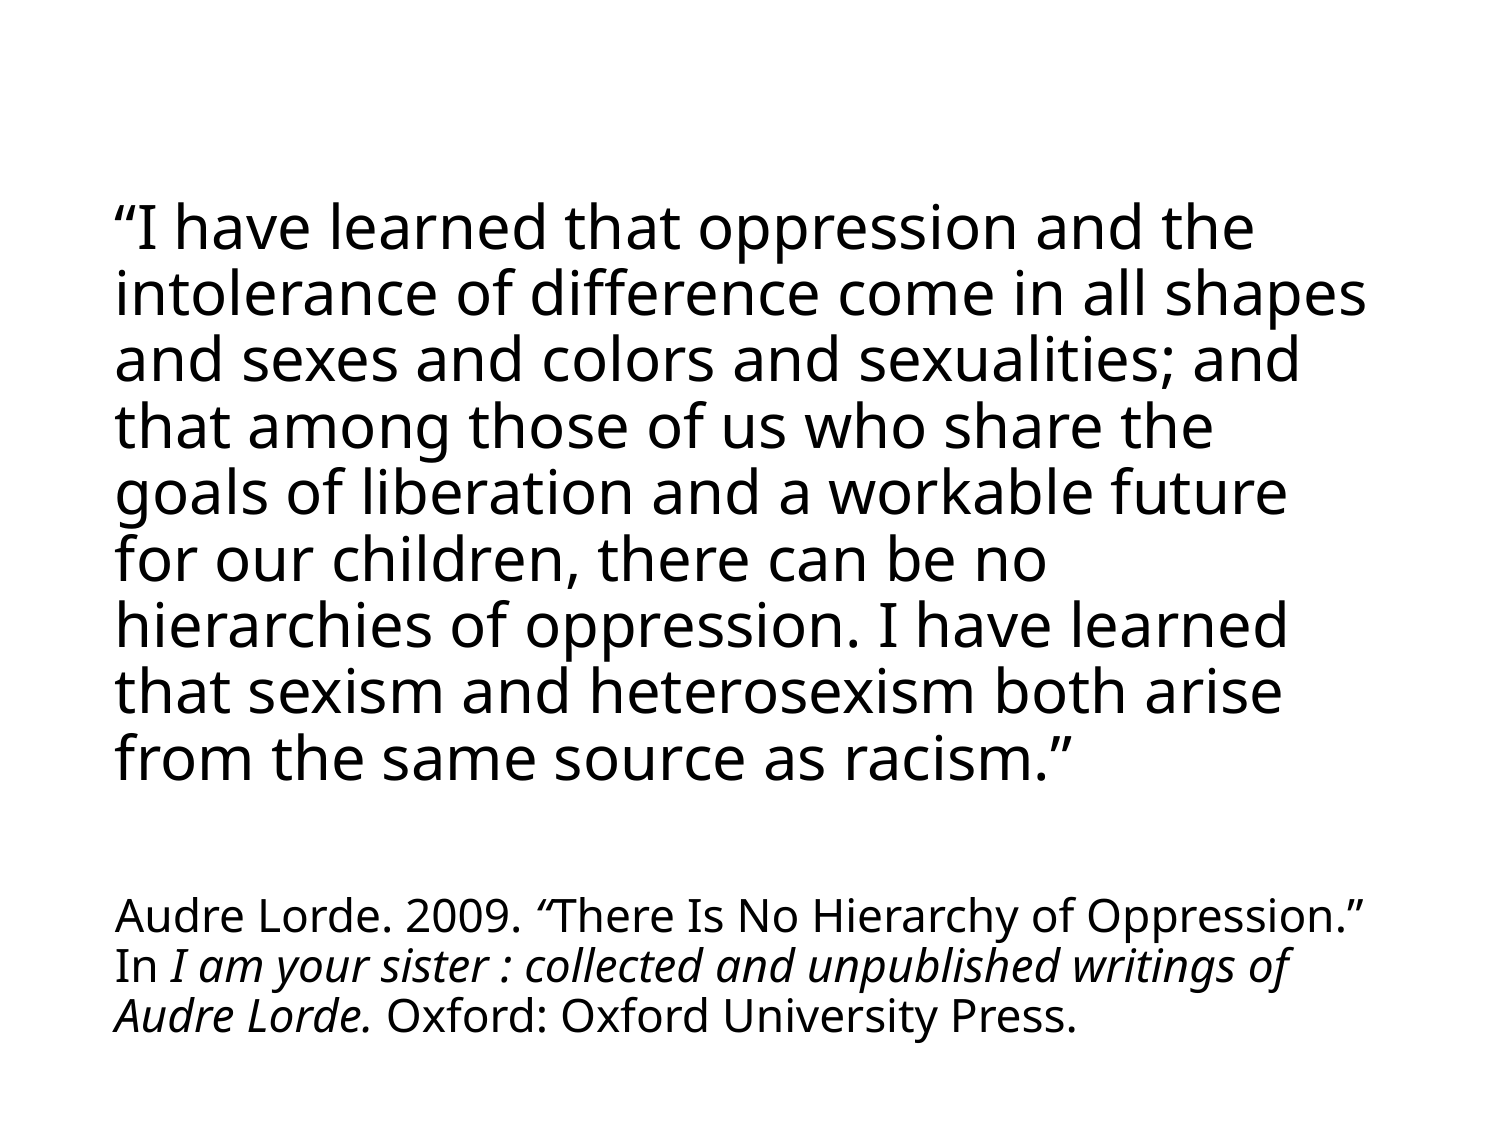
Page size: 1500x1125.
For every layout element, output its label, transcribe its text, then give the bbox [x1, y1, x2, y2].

title “I have learned that oppression and the intolerance of difference come in all shapes and sexes and colors and sexualities; and that among those of us who share the goals of liberation and a workable future for our children, there can be no hierarchies of oppression. I have learned that sexism and heterosexism both arise from the same source as racism.” Audre Lorde. 2009. “There Is No Hierarchy of Oppression.” In I am your sister : collected and unpublished writings of Audre Lorde. Oxford: Oxford University Press. [99, 125, 1394, 1050]
